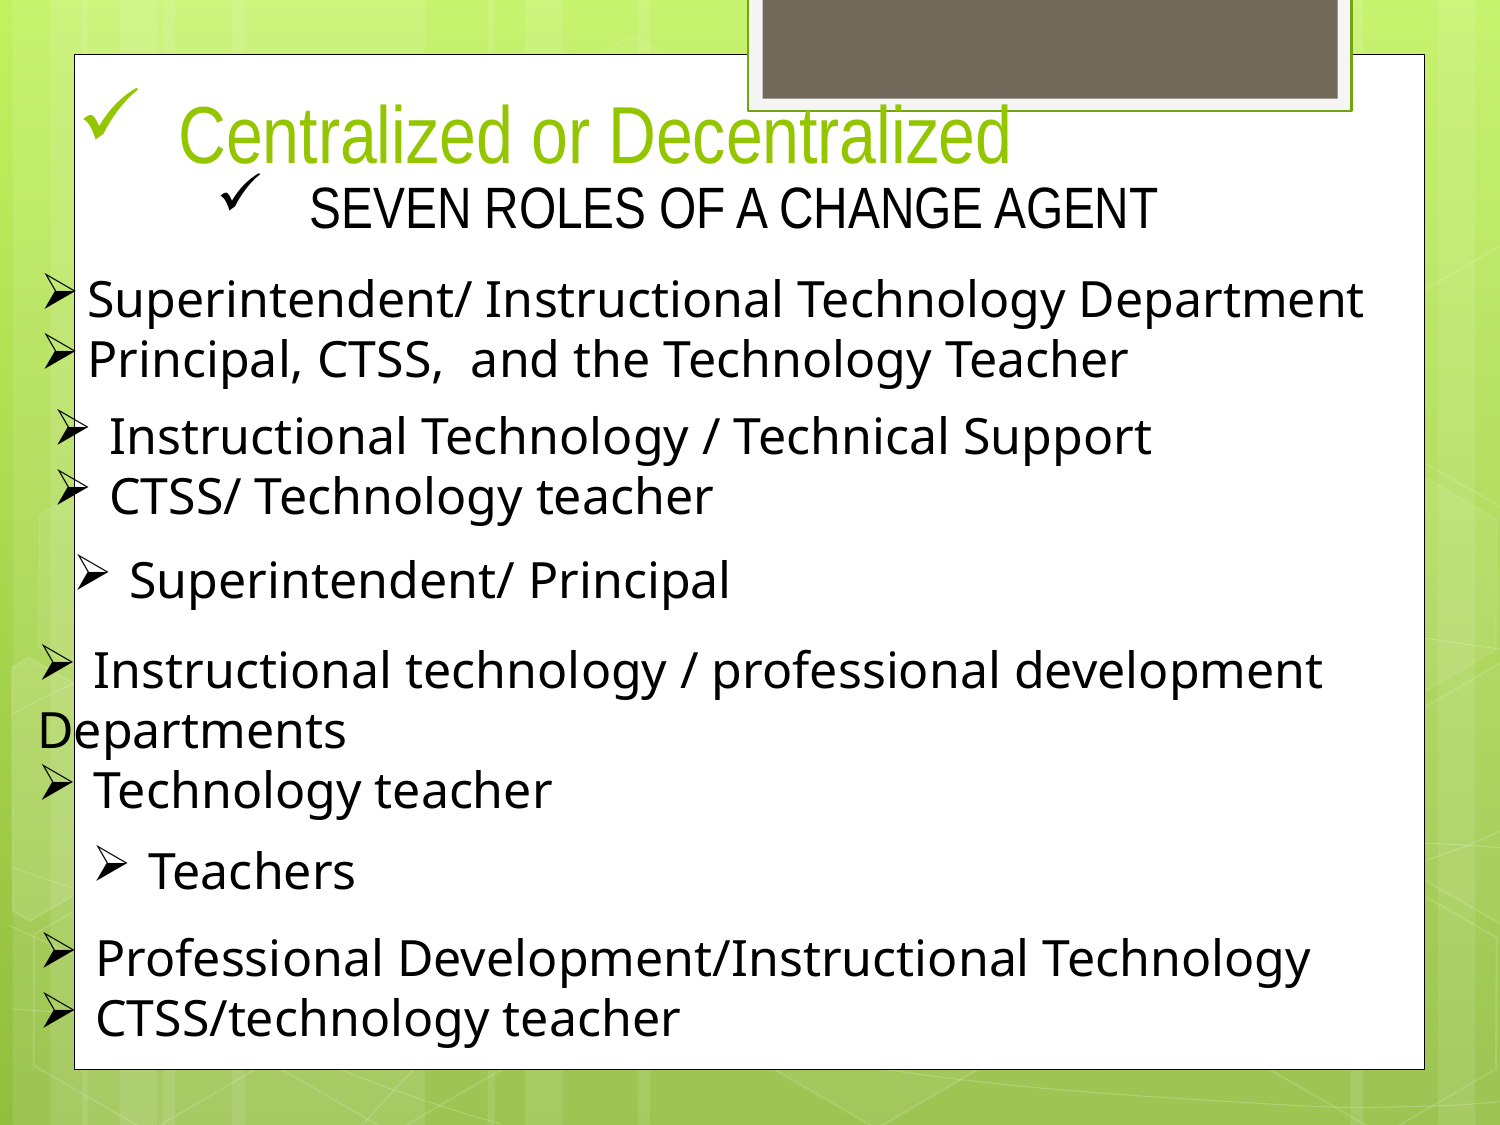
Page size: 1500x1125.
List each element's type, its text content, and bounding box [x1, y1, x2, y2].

text_box Superintendent/ Instructional Technology Department Principal, CTSS, and the Technology Teacher [25, 260, 1381, 396]
text_box Seven Roles of a Change agent [24, 162, 1350, 397]
text_box Instructional Technology / Technical Support CTSS/ Technology teacher [38, 396, 1168, 532]
text_box Teachers [77, 832, 372, 907]
text_box Superintendent/ Principal [58, 540, 747, 616]
title Centralized or Decentralized [62, 75, 1413, 188]
text_box Instructional technology / professional development Departments Technology teacher [22, 631, 1353, 827]
text_box Professional Development/Instructional Technology CTSS/technology teacher [24, 919, 1327, 1055]
